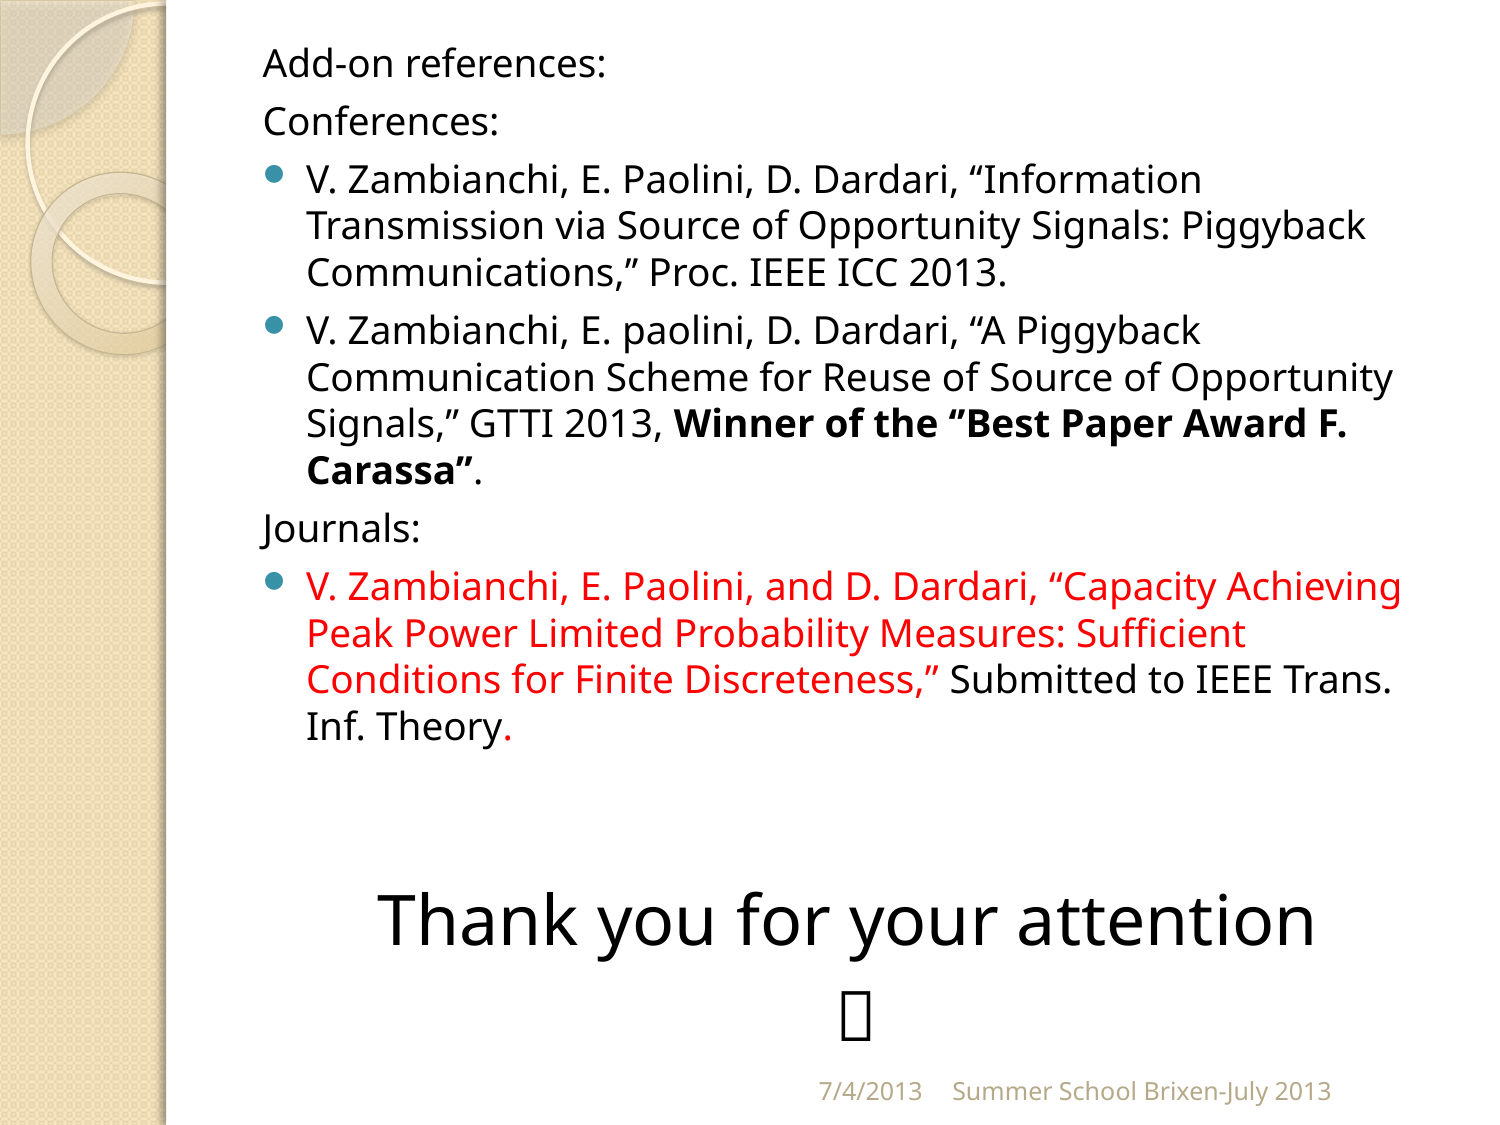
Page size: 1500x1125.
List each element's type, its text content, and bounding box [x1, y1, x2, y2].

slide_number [587, 1034, 937, 1113]
list Add-on references: Conferences: V. Zambianchi, E. Paolini, D. Dardari, ‘‘Information Transmission via Source of Opportunity Signals: Piggyback Communications,’’ Proc. IEEE ICC 2013. V. Zambianchi, E. paolini, D. Dardari, “A Piggyback Communication Scheme for Reuse of Source of Opportunity Signals,’’ GTTI 2013, Winner of the ‘’Best Paper Award F. Carassa’’. Journals: V. Zambianchi, E. Paolini, and D. Dardari, “Capacity Achieving Peak Power Limited Probability Measures: Sufficient Conditions for Finite Discreteness,” Submitted to IEEE Trans. Inf. Theory. Thank you for your attention  [235, 30, 1466, 1071]
footer Summer School Brixen-July 2013 [937, 1034, 1413, 1113]
